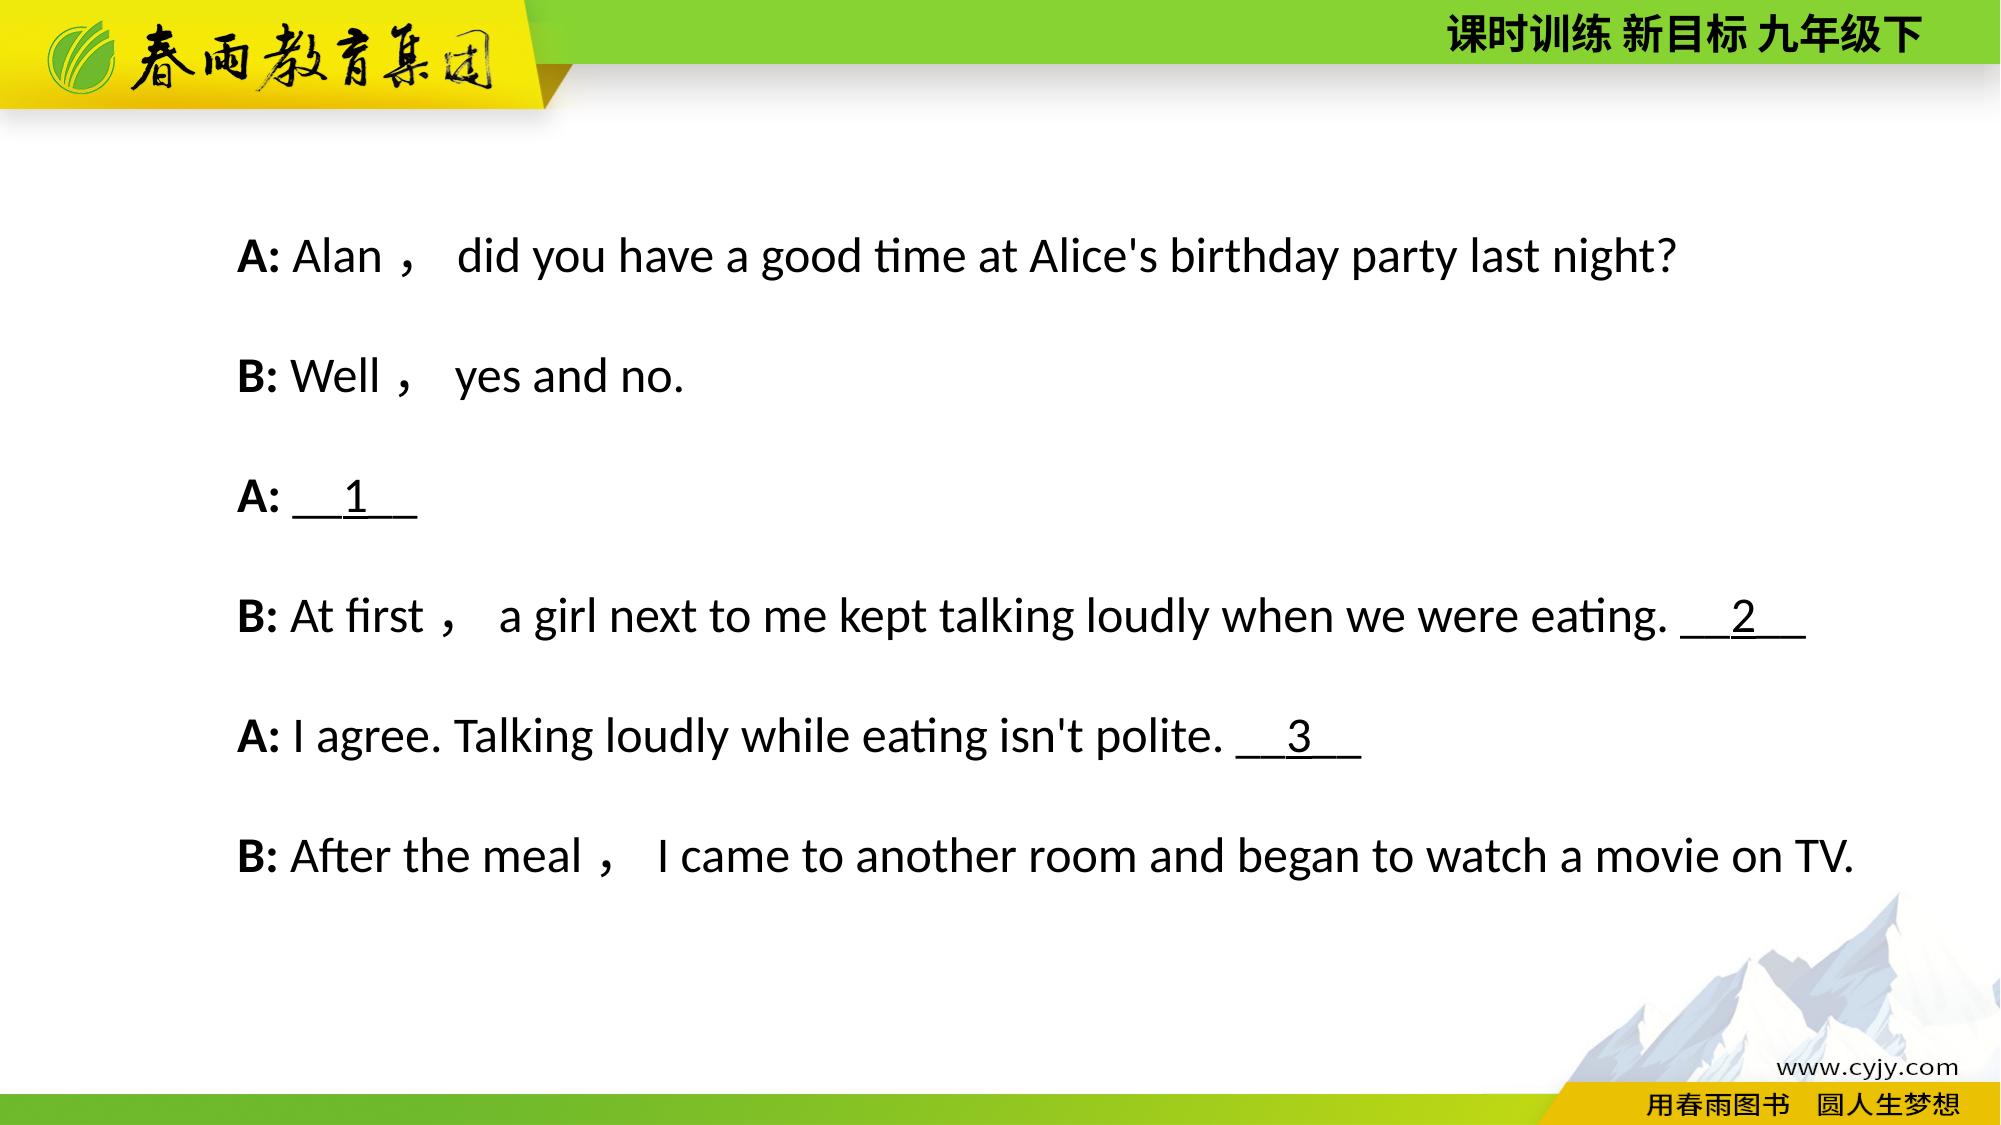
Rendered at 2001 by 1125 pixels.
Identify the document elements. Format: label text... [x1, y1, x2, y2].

picture [0, 0, 2001, 1125]
text_box A: Alan，did you have a good time at Alice's birthday party last night? B: Well，yes and no. A: __1__ B: At first，a girl next to me kept talking loudly when we were eating. __2__ A: I agree. Talking loudly while eating isn't polite. __3__ B: After the meal，I came to another room and began to watch a movie on TV. [222, 155, 1894, 891]
